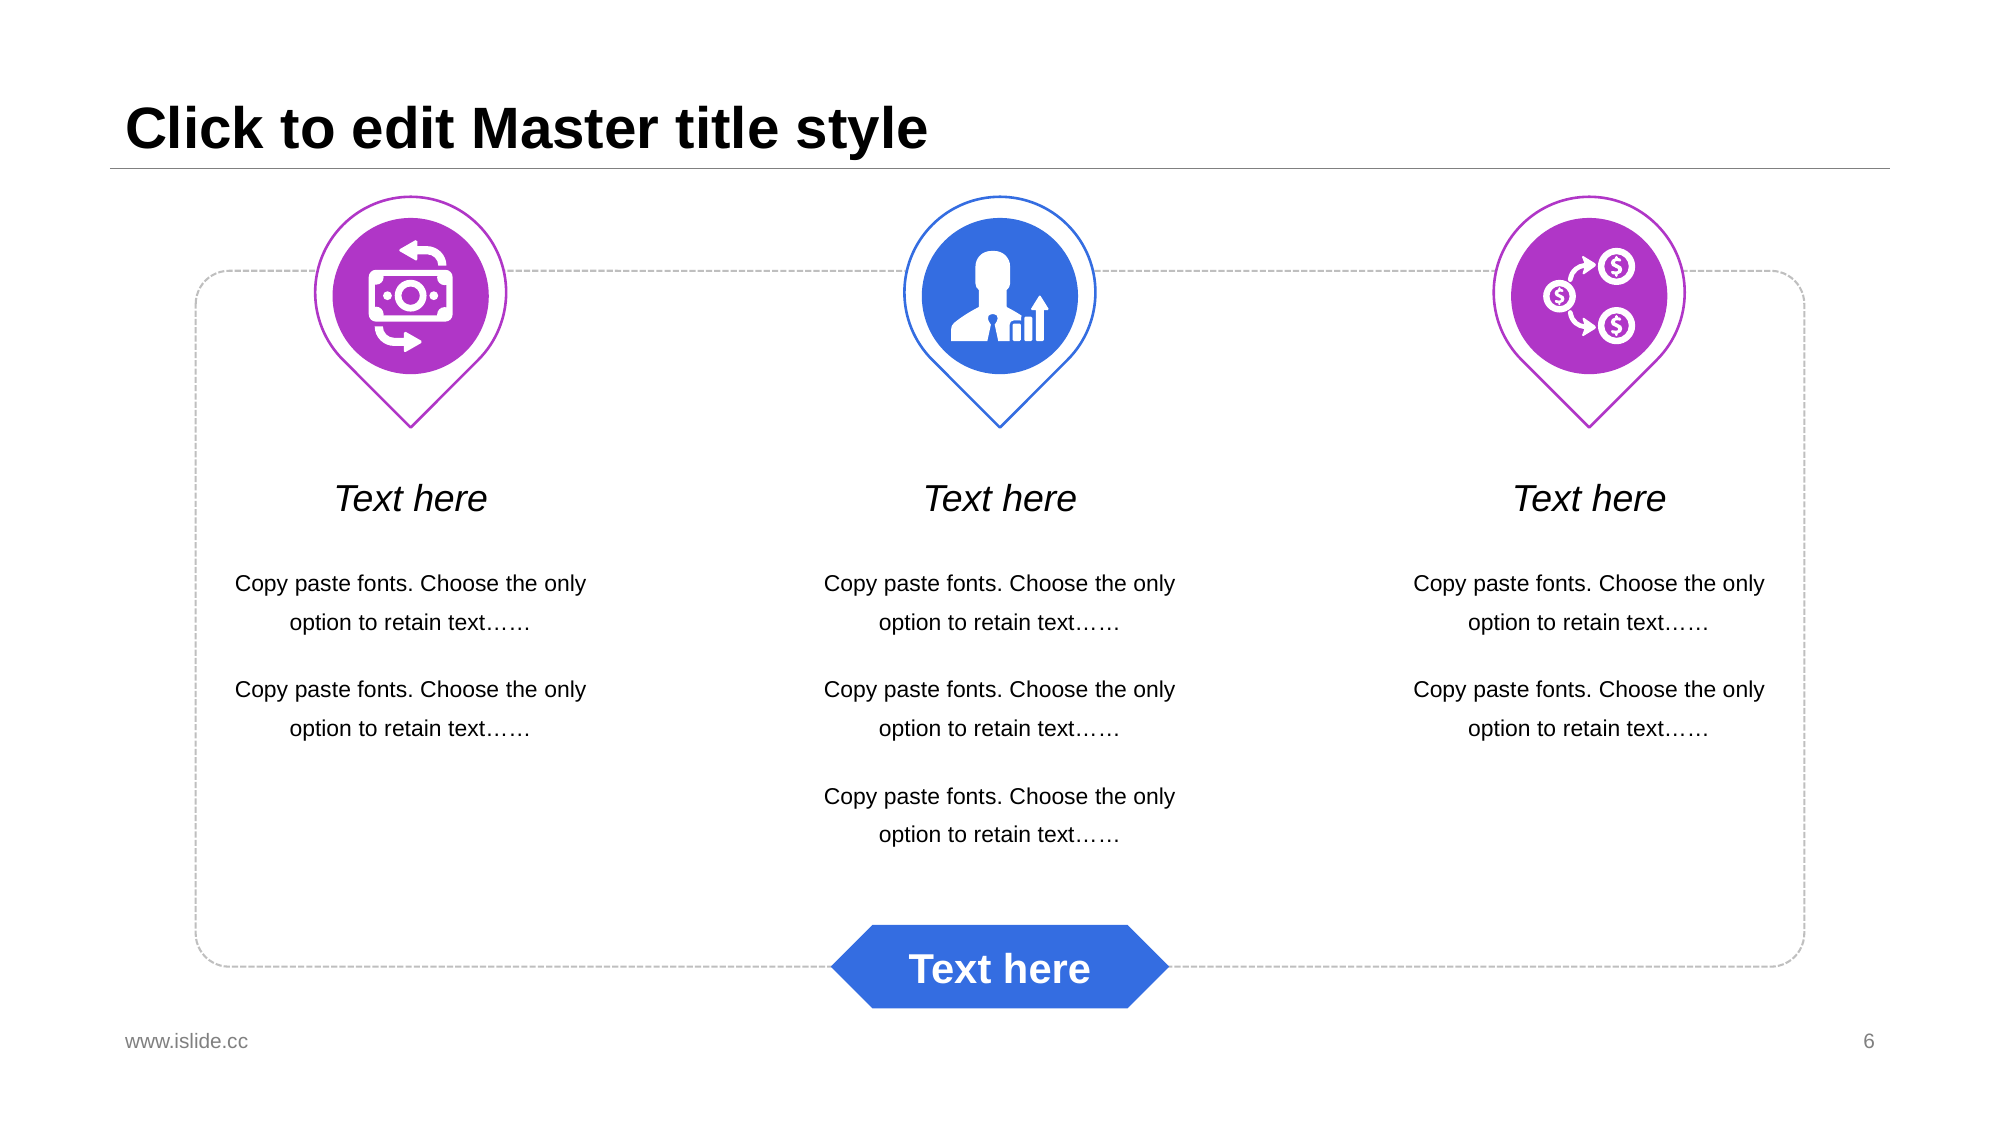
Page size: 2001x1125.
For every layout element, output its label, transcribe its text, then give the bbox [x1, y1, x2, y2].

slide_number 6 [1412, 1023, 1890, 1058]
title Click to edit Master title style [109, 0, 1890, 169]
footer www.islide.cc [109, 1023, 790, 1058]
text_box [195, 187, 1805, 1009]
